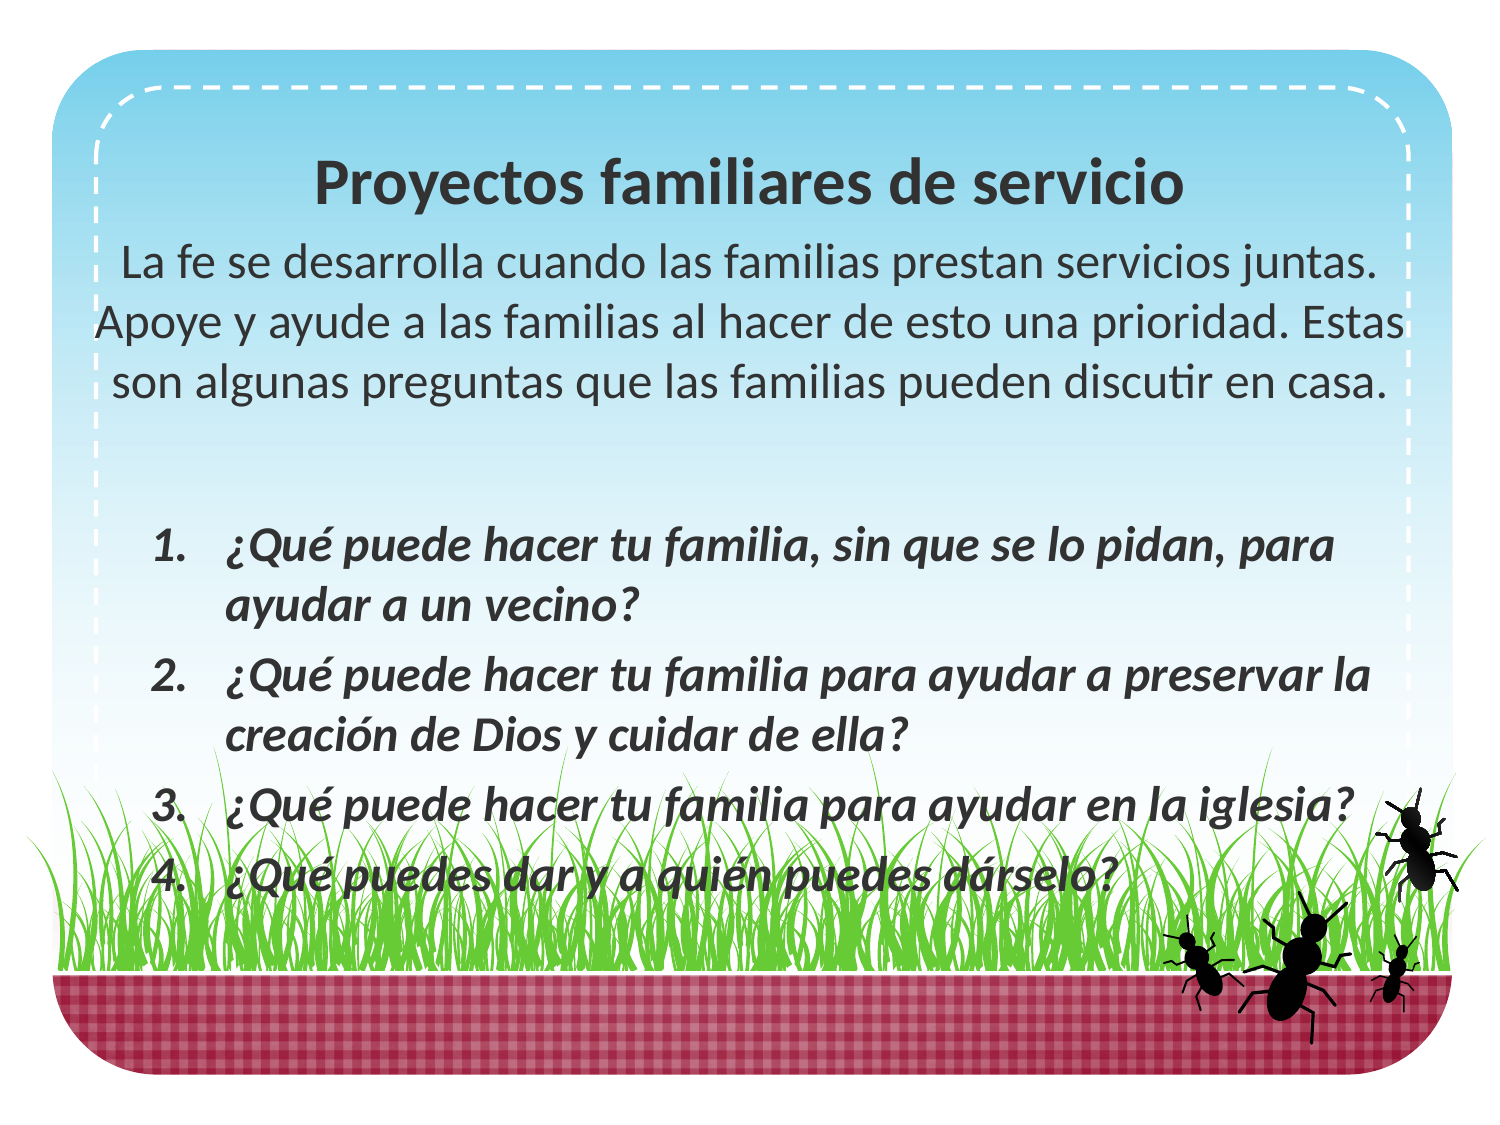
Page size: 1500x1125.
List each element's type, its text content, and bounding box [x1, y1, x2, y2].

list Proyectos familiares de servicio La fe se desarrolla cuando las familias prestan servicios juntas. Apoye y ayude a las familias al hacer de esto una prioridad. Estas son algunas preguntas que las familias pueden discutir en casa. ¿Qué puede hacer tu familia, sin que se lo pidan, para ayudar a un vecino? ¿Qué puede hacer tu familia para ayudar a preservar la creación de Dios y cuidar de ella? ¿Qué puede hacer tu familia para ayudar en la iglesia? ¿Qué puedes dar y a quién puedes dárselo? [75, 37, 1425, 1063]
